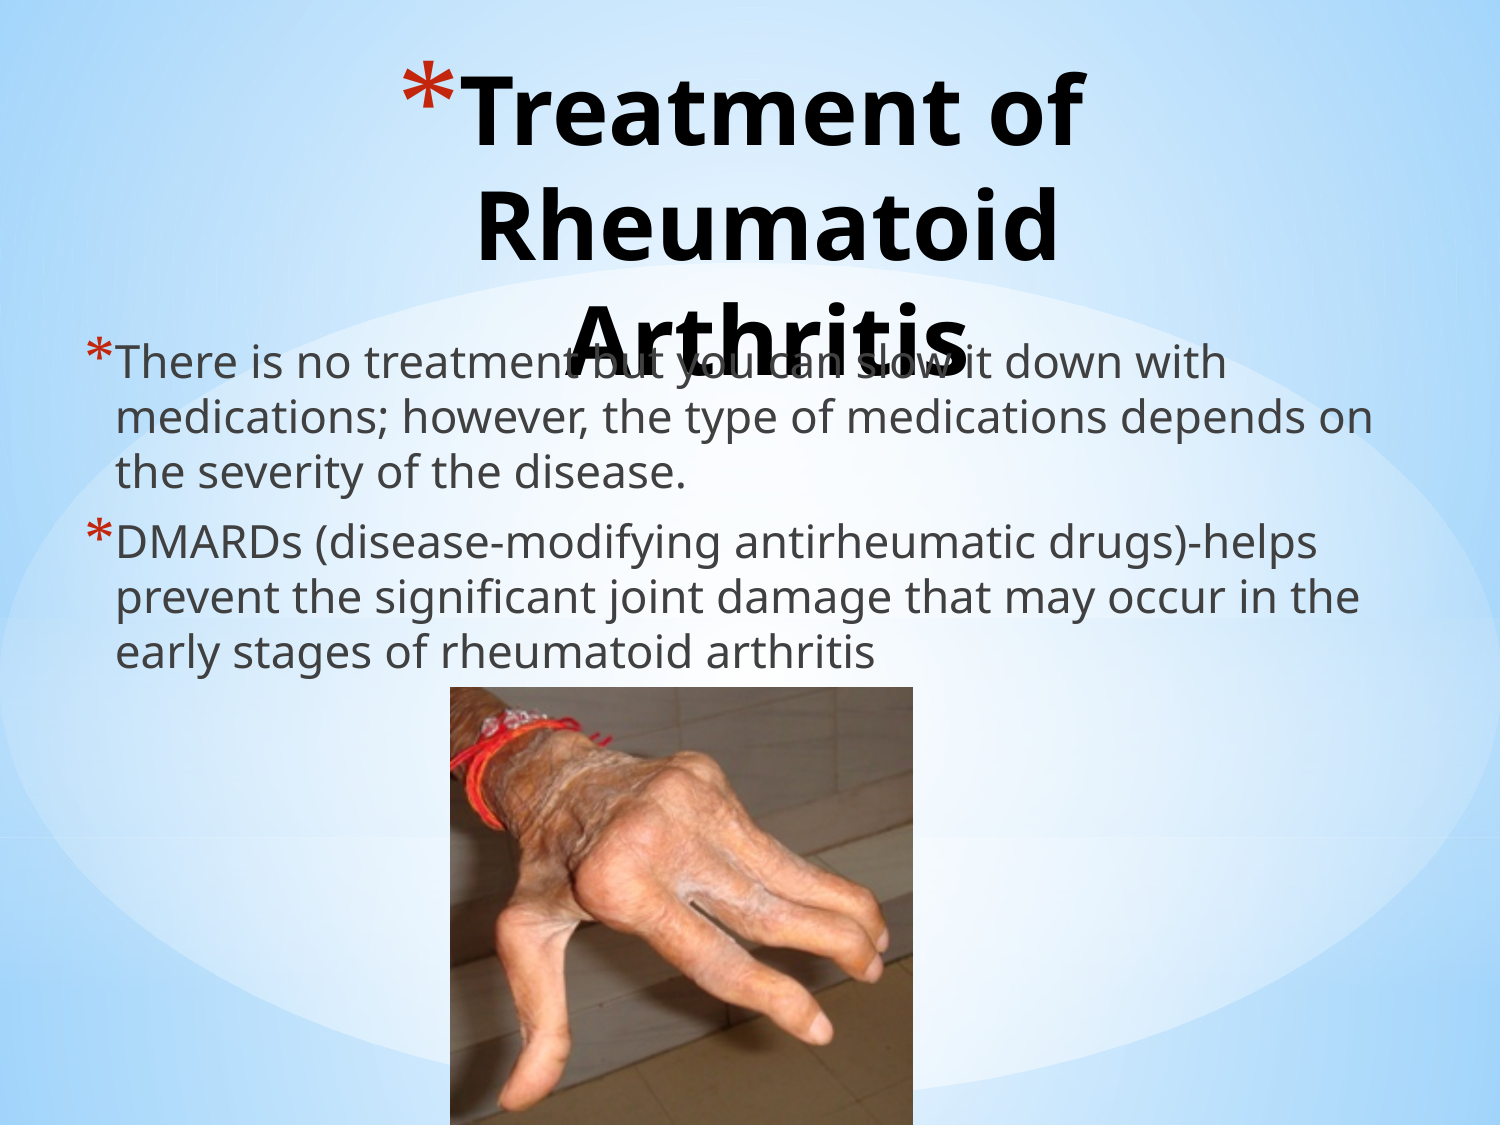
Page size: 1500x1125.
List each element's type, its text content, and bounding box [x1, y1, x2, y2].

list There is no treatment but you can slow it down with medications; however, the type of medications depends on the severity of the disease. DMARDs (disease-modifying antirheumatic drugs)-helps prevent the significant joint damage that may occur in the early stages of rheumatoid arthritis [62, 324, 1400, 713]
title Treatment of Rheumatoid Arthritis [207, 42, 1275, 324]
picture [449, 687, 913, 1125]
